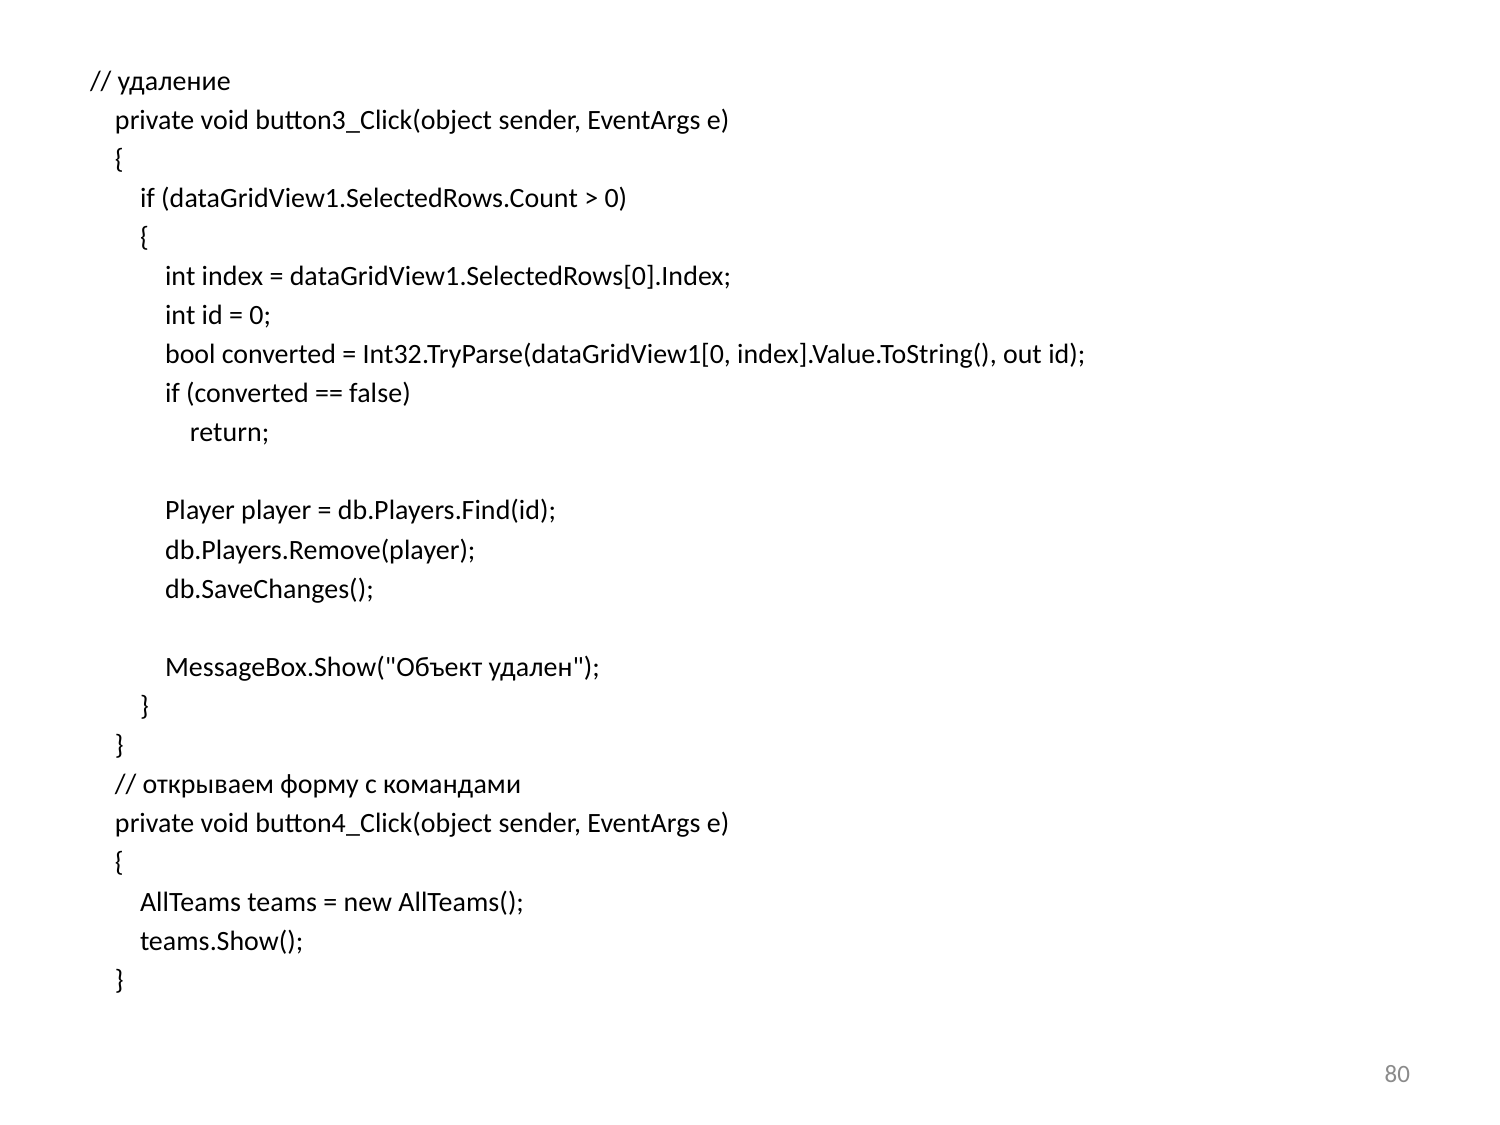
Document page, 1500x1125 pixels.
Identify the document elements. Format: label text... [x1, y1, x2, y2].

slide_number 80 [1074, 1042, 1425, 1103]
list // удаление private void button3_Click(object sender, EventArgs e) { if (dataGridView1.SelectedRows.Count > 0) { int index = dataGridView1.SelectedRows[0].Index; int id = 0; bool converted = Int32.TryParse(dataGridView1[0, index].Value.ToString(), out id); if (converted == false) return; Player player = db.Players.Find(id); db.Players.Remove(player); db.SaveChanges(); MessageBox.Show("Объект удален"); } } // открываем форму с командами private void button4_Click(object sender, EventArgs e) { AllTeams teams = new AllTeams(); teams.Show(); } [75, 54, 1425, 1005]
